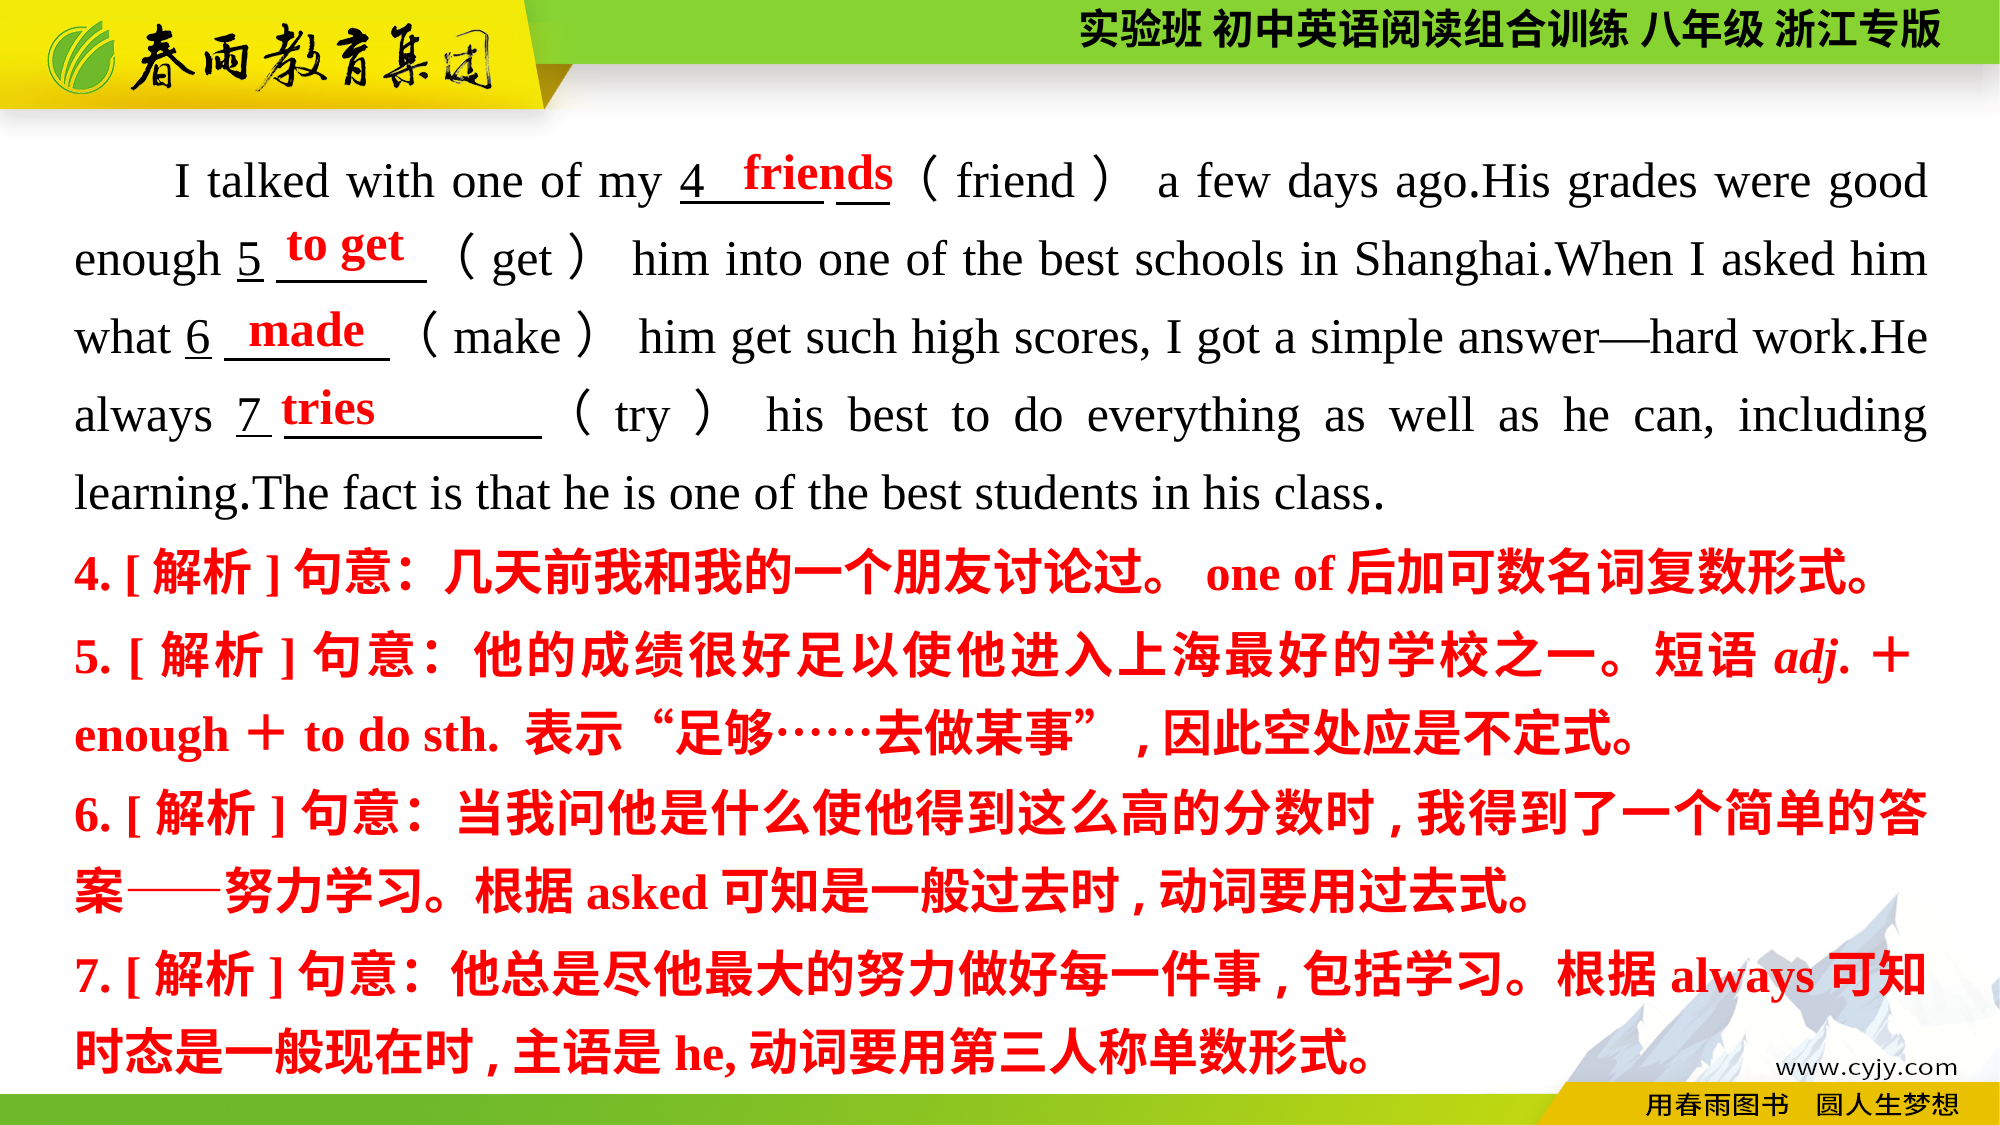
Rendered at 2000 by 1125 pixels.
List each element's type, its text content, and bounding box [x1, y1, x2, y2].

text_box 4. [解析]句意：几天前我和我的一个朋友讨论过。one of后加可数名词复数形式。 [59, 515, 1944, 597]
text_box 6. [解析]句意：当我问他是什么使他得到这么高的分数时,我得到了一个简单的答案——努力学习。根据asked可知是一般过去时,动词要用过去式。 [59, 755, 1944, 916]
text_box 7. [解析]句意：他总是尽他最大的努力做好每一件事,包括学习。根据always可知时态是一般现在时,主语是he,动词要用第三人称单数形式。 [59, 916, 1944, 1088]
text_box friends [716, 131, 909, 207]
text_box 5. [解析]句意：他的成绩很好足以使他进入上海最好的学校之一。短语adj.＋enough＋to do sth. 表示“足够……去做某事”,因此空处应是不定式。 [59, 597, 1944, 755]
text_box made [233, 288, 381, 364]
list I talked with one of my 4 （friend）a few days ago.His grades were good enough 5 （get）him into one of the best schools in Shanghai.When I asked him what 6 （make）him get such high scores, I got a simple answer—hard work.He always 7 （try）his best to do everything as well as he can, including learning.The fact is that he is one of the best students in his class. [59, 122, 1944, 515]
text_box to get [271, 203, 420, 278]
text_box tries [265, 367, 391, 443]
picture [0, 0, 2000, 1125]
